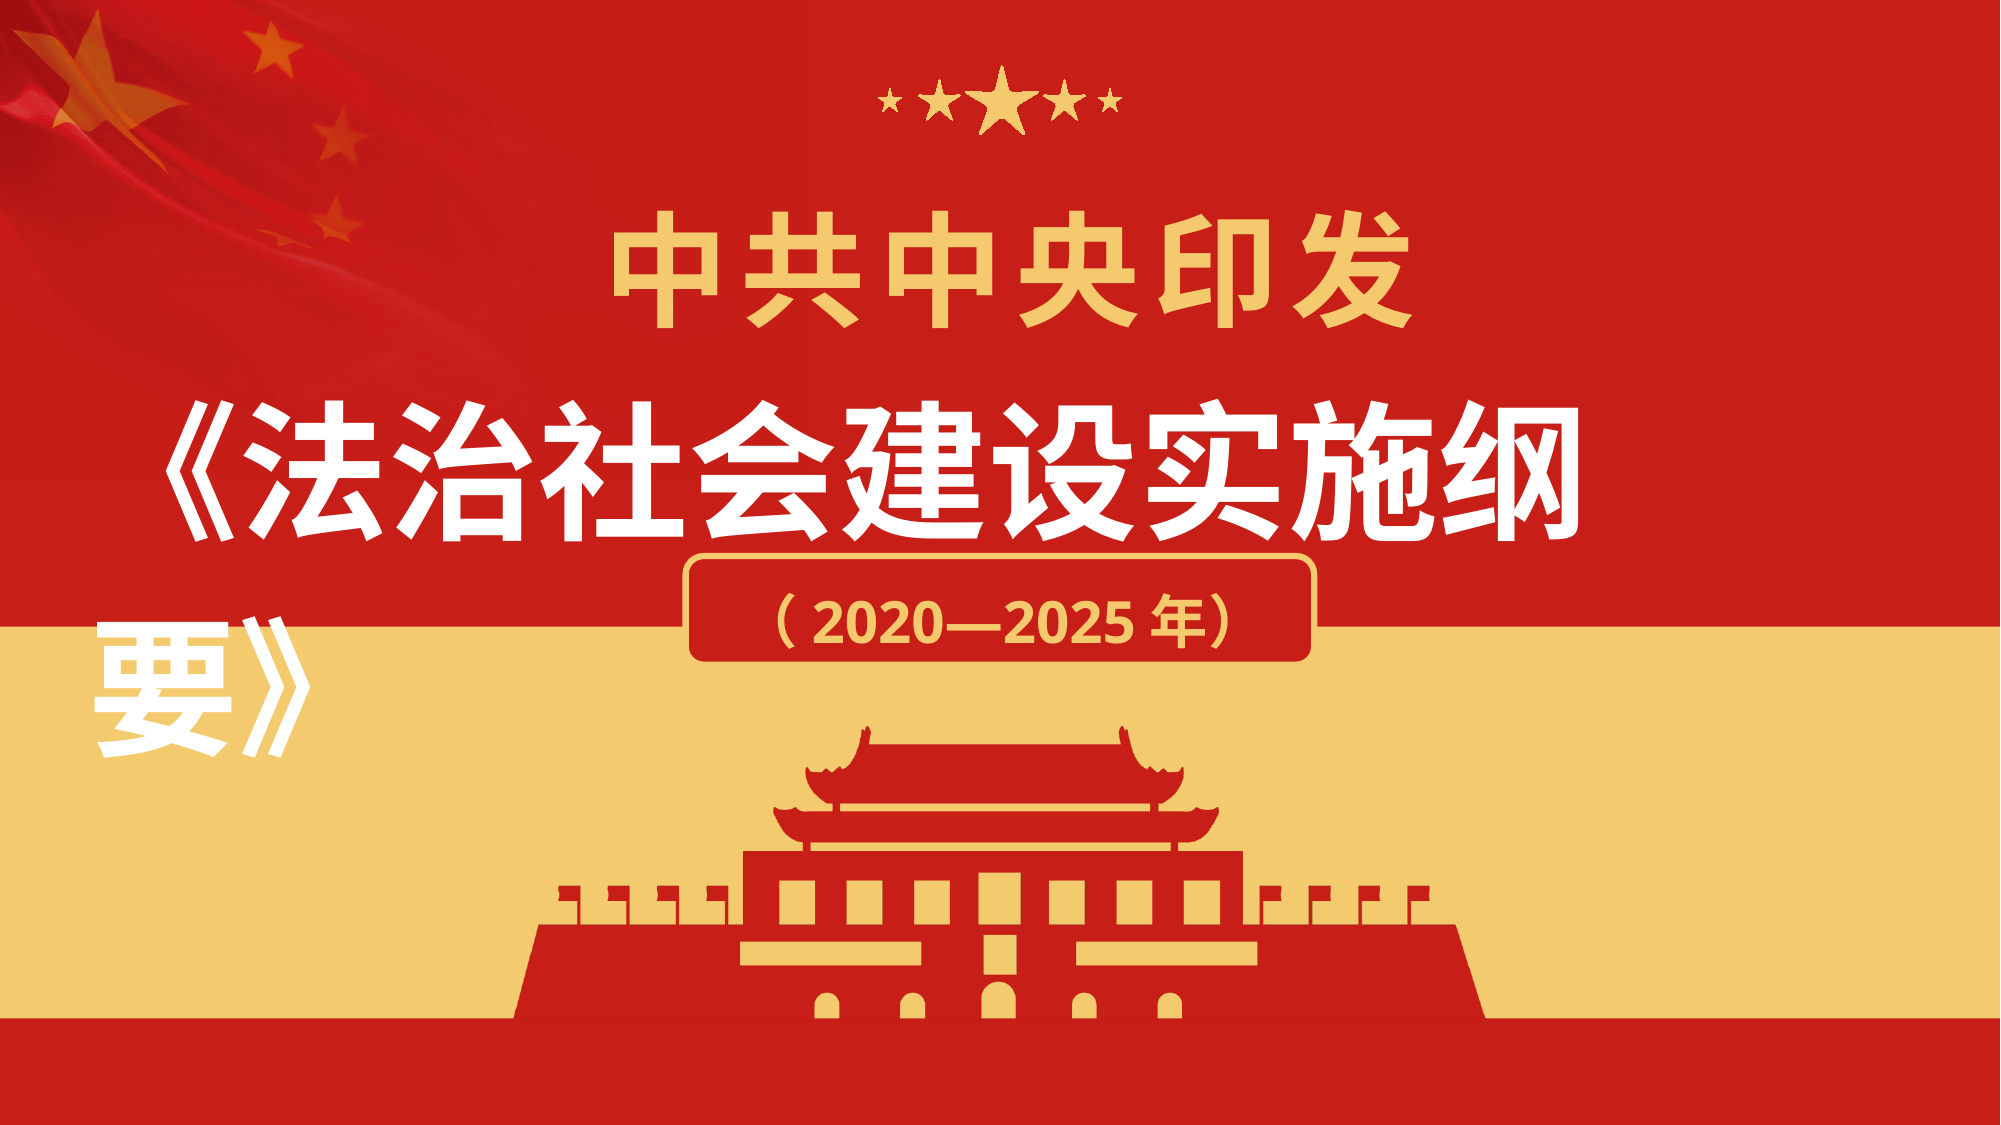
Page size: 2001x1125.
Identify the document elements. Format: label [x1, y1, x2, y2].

text_box [877, 64, 1123, 136]
picture [459, 591, 1541, 1125]
text_box [0, 0, 2000, 1125]
